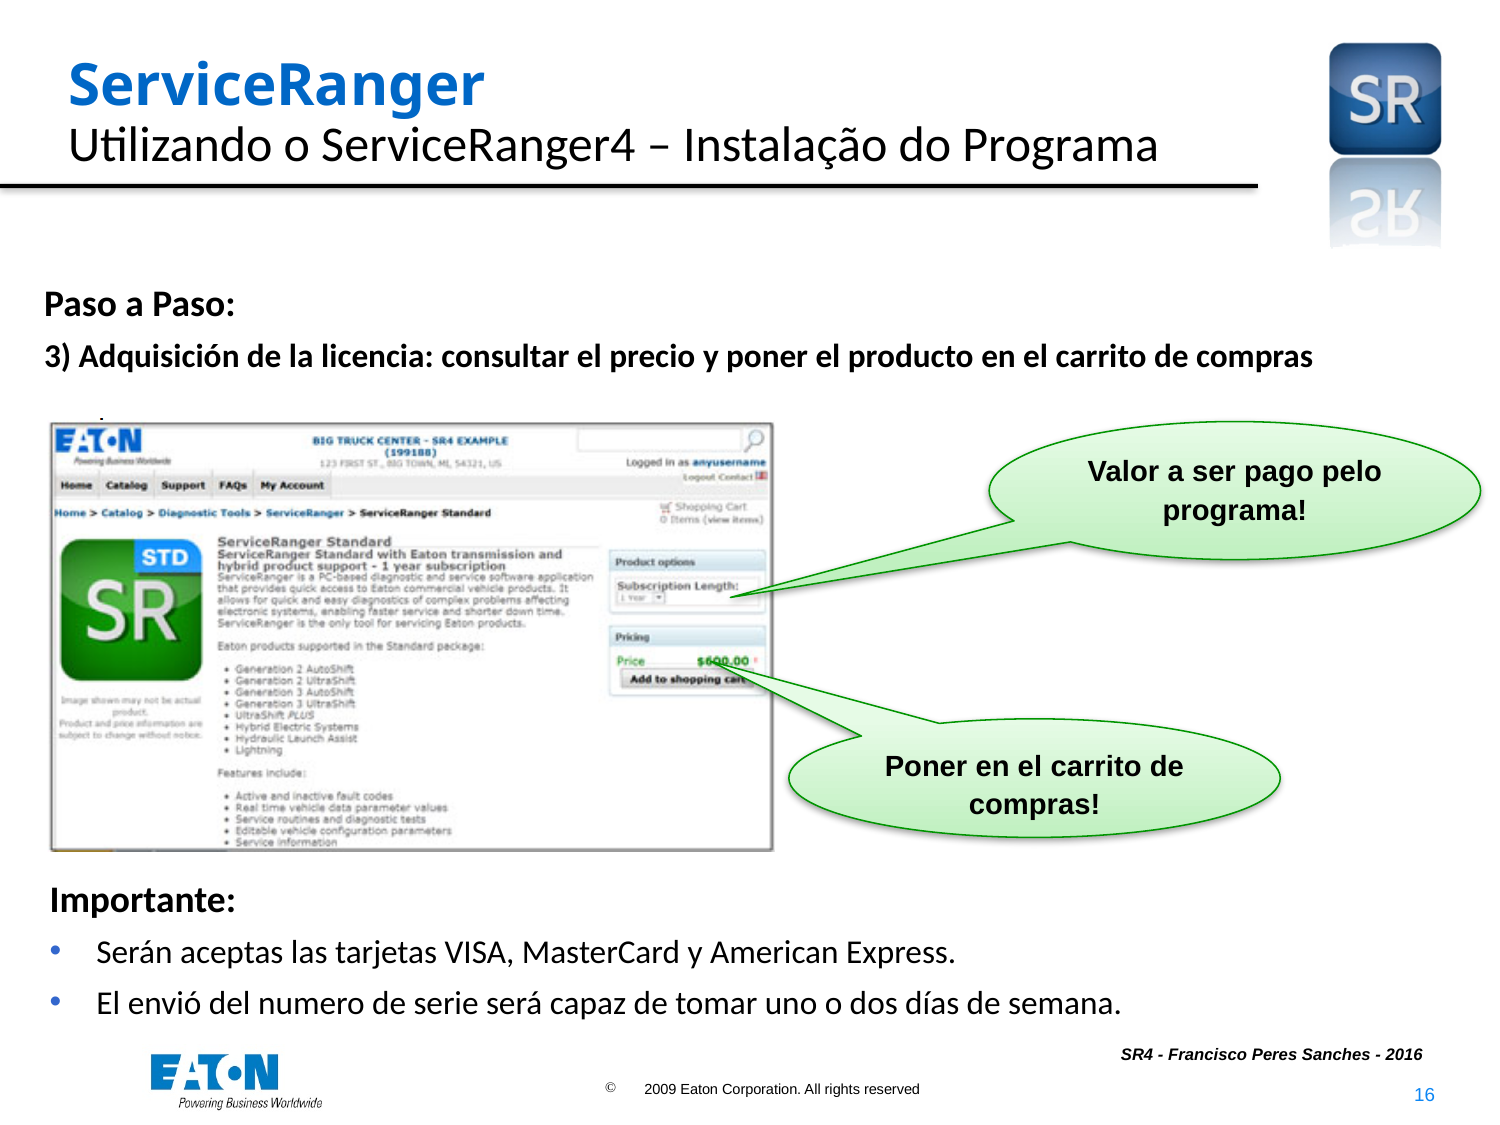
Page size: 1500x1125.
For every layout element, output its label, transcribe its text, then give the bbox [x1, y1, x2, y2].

picture [142, 1044, 330, 1118]
text_box Importante: Serán aceptas las tarjetas VISA, MasterCard y American Express. El envió del numero de serie será capaz de tomar uno o dos días de semana. [34, 862, 1481, 1029]
text_box Paso a Paso: 3) Adquisición de la licencia: consultar el precio y poner el producto en el carrito de compras [29, 267, 1447, 414]
text_box Valor a ser pago pelo programa! [780, 420, 1482, 591]
picture [47, 417, 776, 855]
text_box Poner en el carrito de compras! [780, 679, 1282, 839]
title ServiceRanger Utilizando o ServiceRanger4 – Instalação do Programa [53, 0, 1354, 180]
